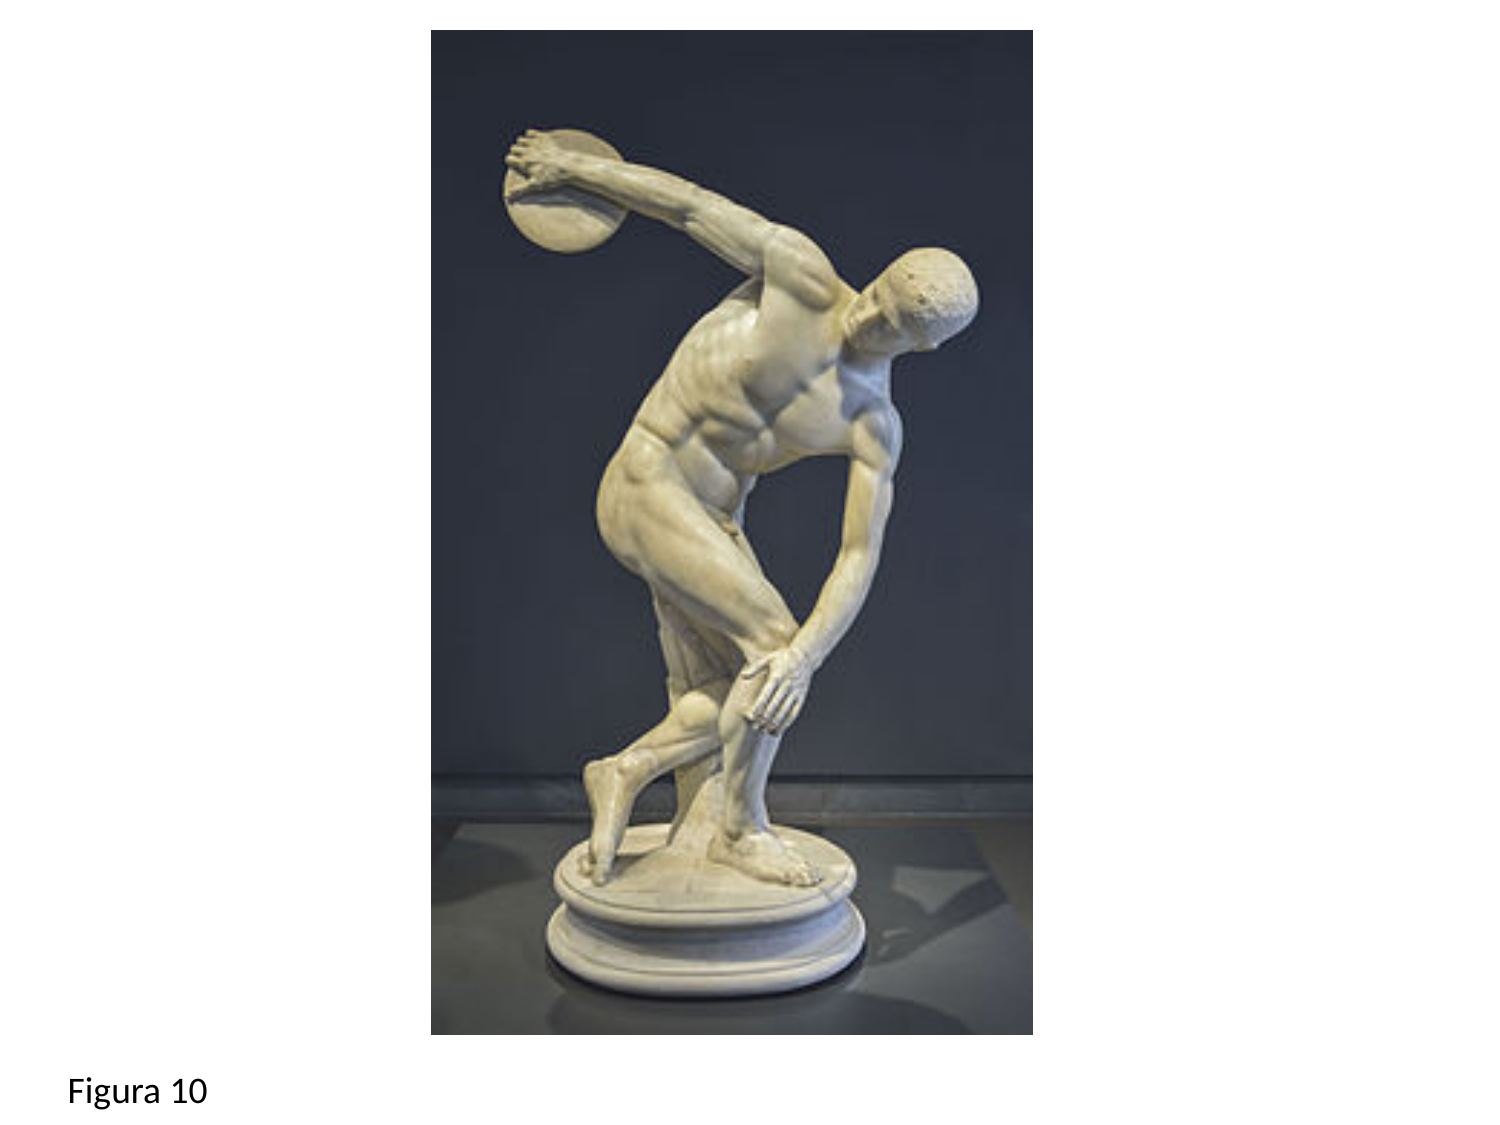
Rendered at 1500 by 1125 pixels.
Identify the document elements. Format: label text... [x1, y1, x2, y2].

picture [430, 30, 1033, 1036]
text_box Figura 10 [53, 1058, 732, 1119]
